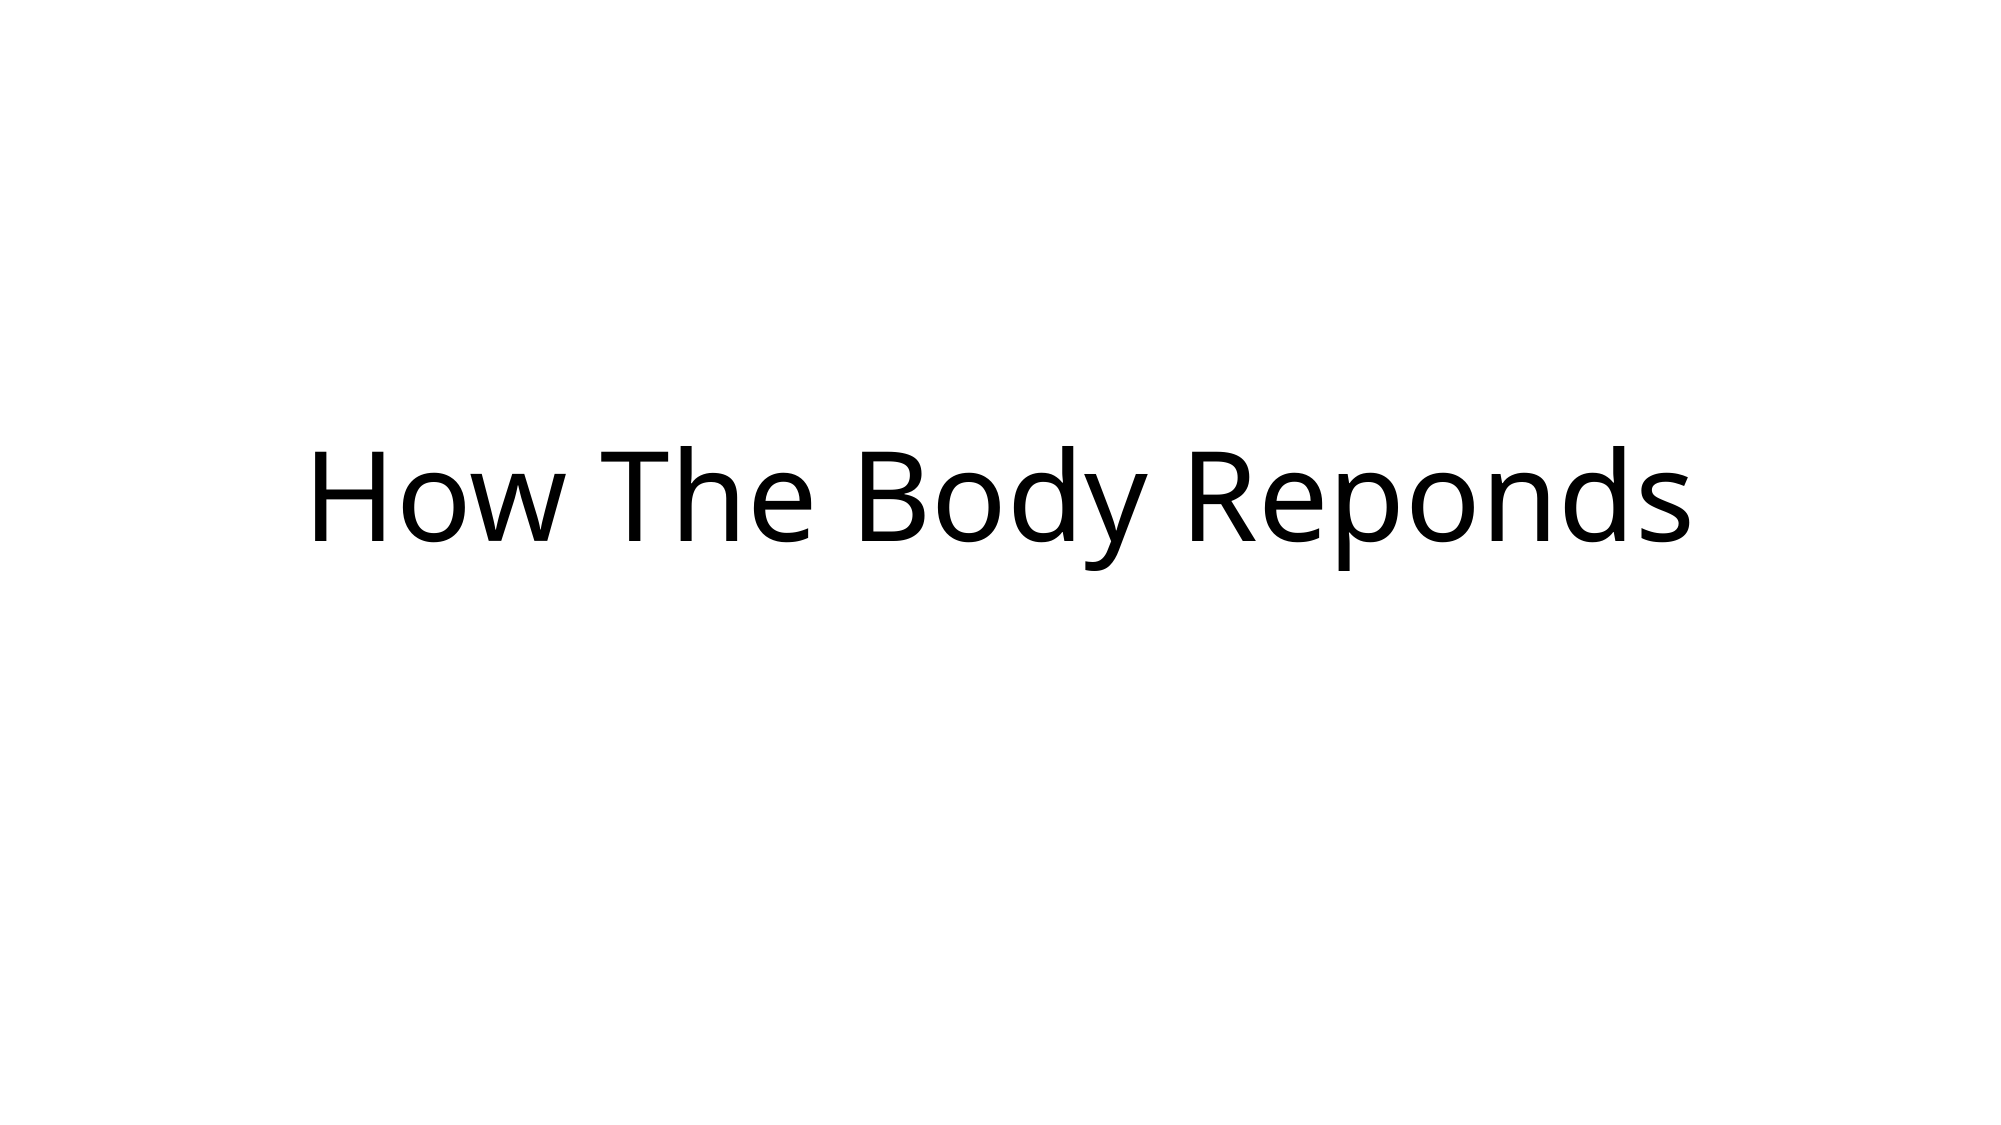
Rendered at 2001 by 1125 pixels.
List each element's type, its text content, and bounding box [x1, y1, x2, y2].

title How The Body Reponds [249, 184, 1750, 576]
